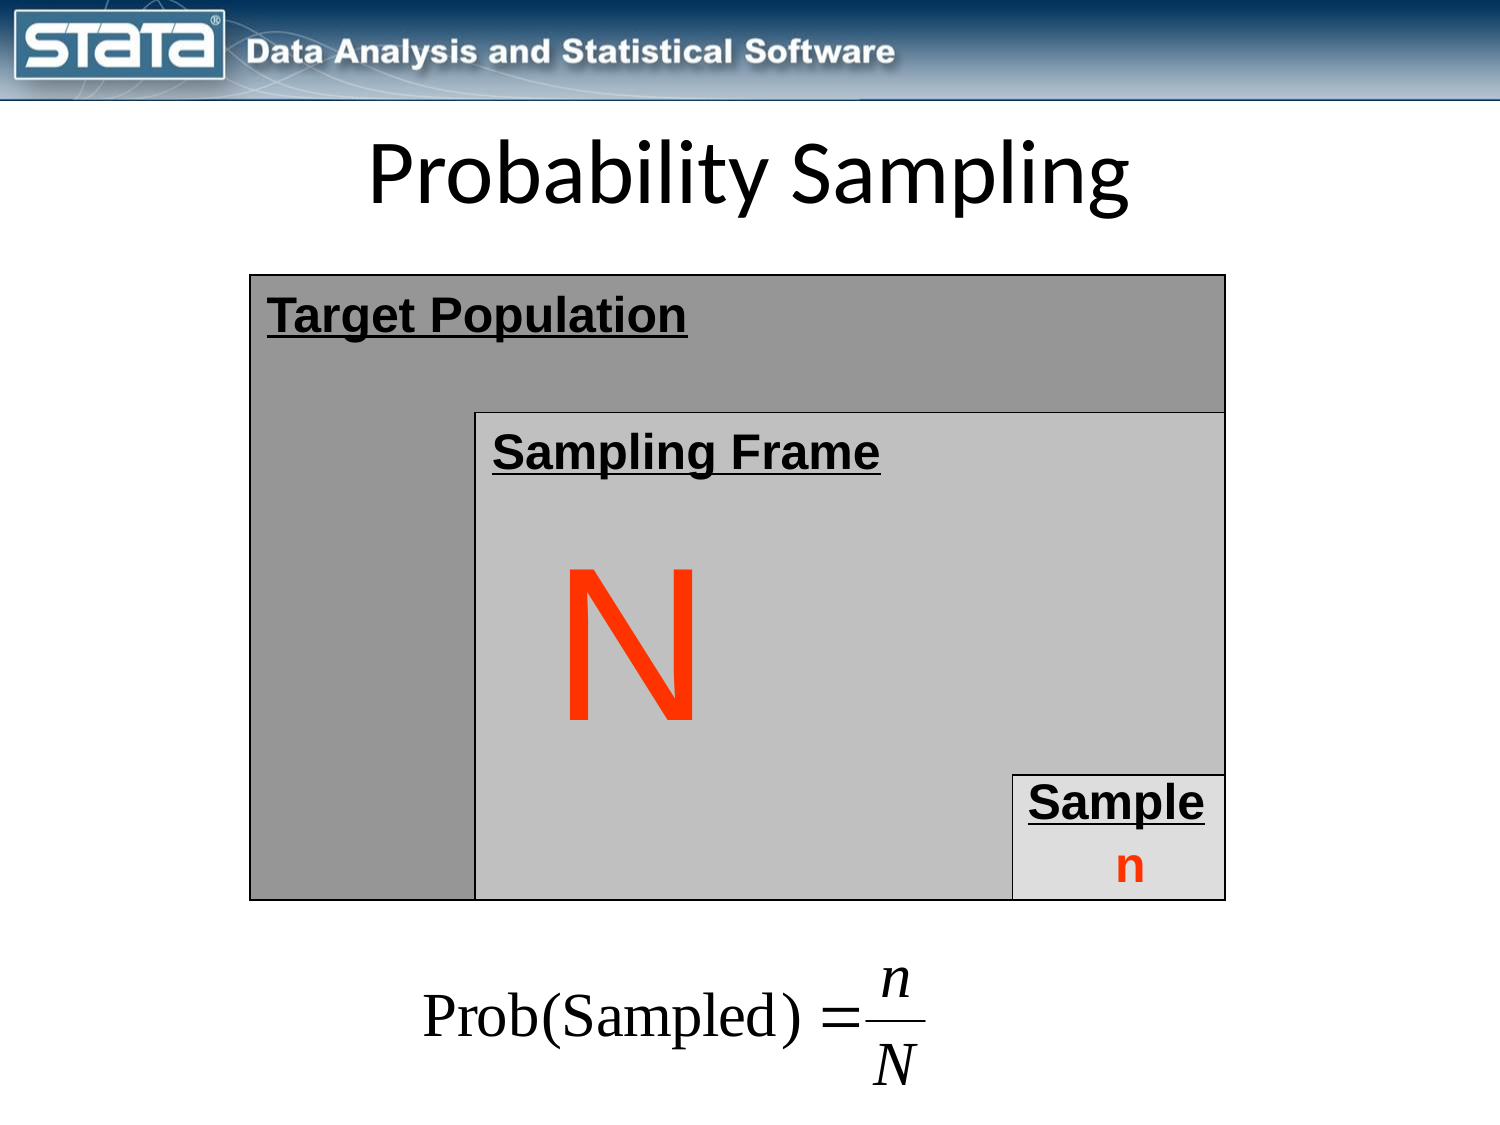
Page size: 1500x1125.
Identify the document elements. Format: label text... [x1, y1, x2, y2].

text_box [412, 937, 936, 1100]
text_box Target Population [251, 274, 703, 350]
text_box [474, 412, 1225, 900]
text_box n [1100, 825, 1161, 901]
text_box Sampling Frame [477, 412, 896, 488]
picture [0, 0, 1500, 102]
text_box [1161, 774, 1225, 900]
text_box Sample [1012, 762, 1221, 838]
text_box [249, 275, 1225, 900]
text_box [1012, 838, 1100, 900]
text_box N [537, 494, 726, 772]
title Probability Sampling [75, 109, 1425, 233]
